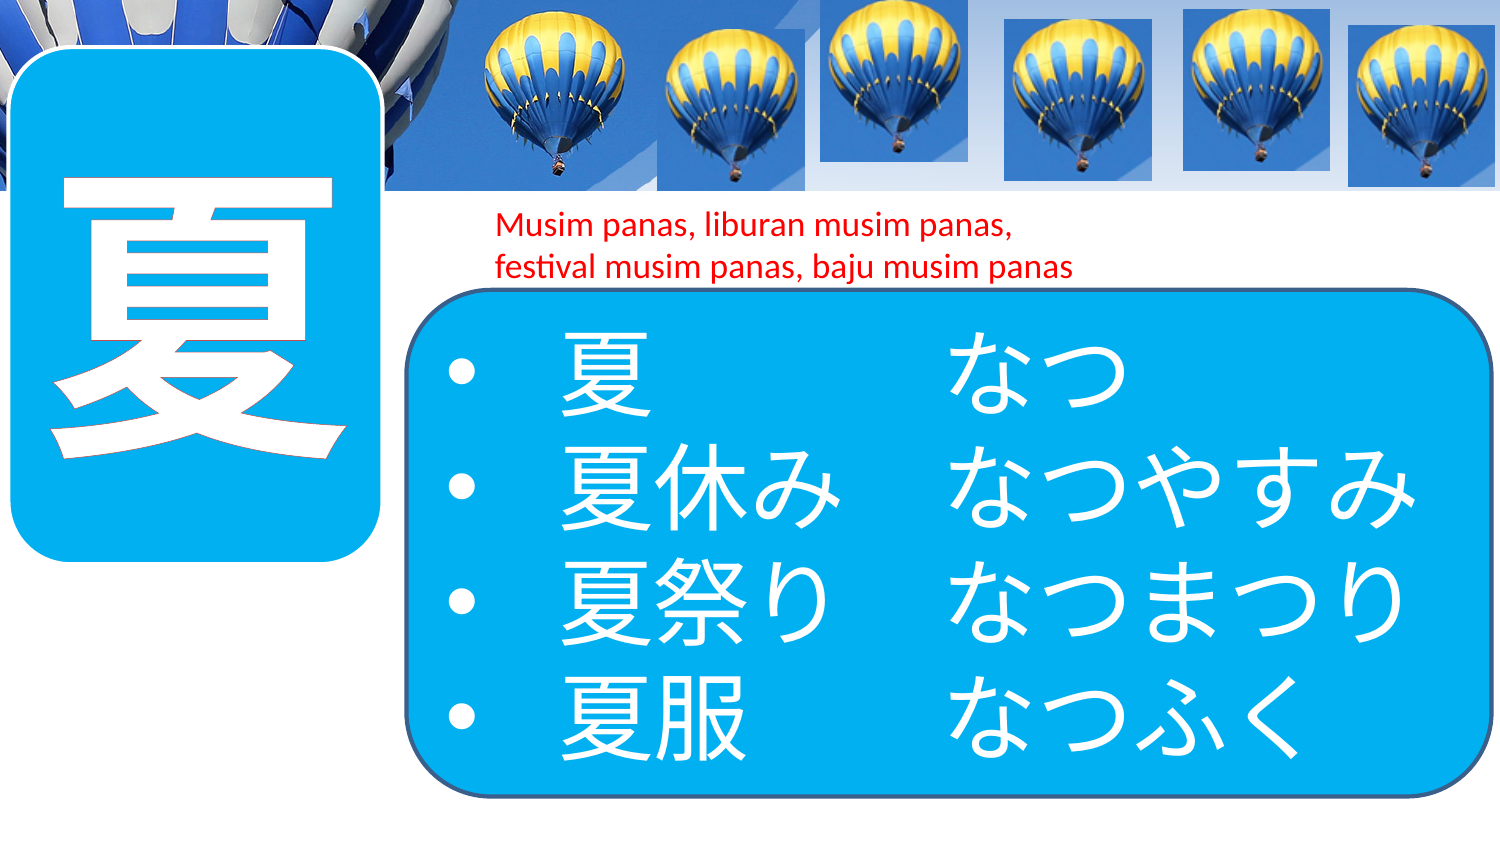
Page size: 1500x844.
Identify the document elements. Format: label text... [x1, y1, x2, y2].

text_box Musim panas, liburan musim panas, festival musim panas, baju musim panas [479, 180, 1131, 306]
text_box 夏 [6, 45, 385, 567]
text_box 夏 なつ 夏休み なつやすみ 夏祭り なつまつり 夏服 なつふく [404, 287, 1494, 799]
picture [0, 0, 1500, 844]
